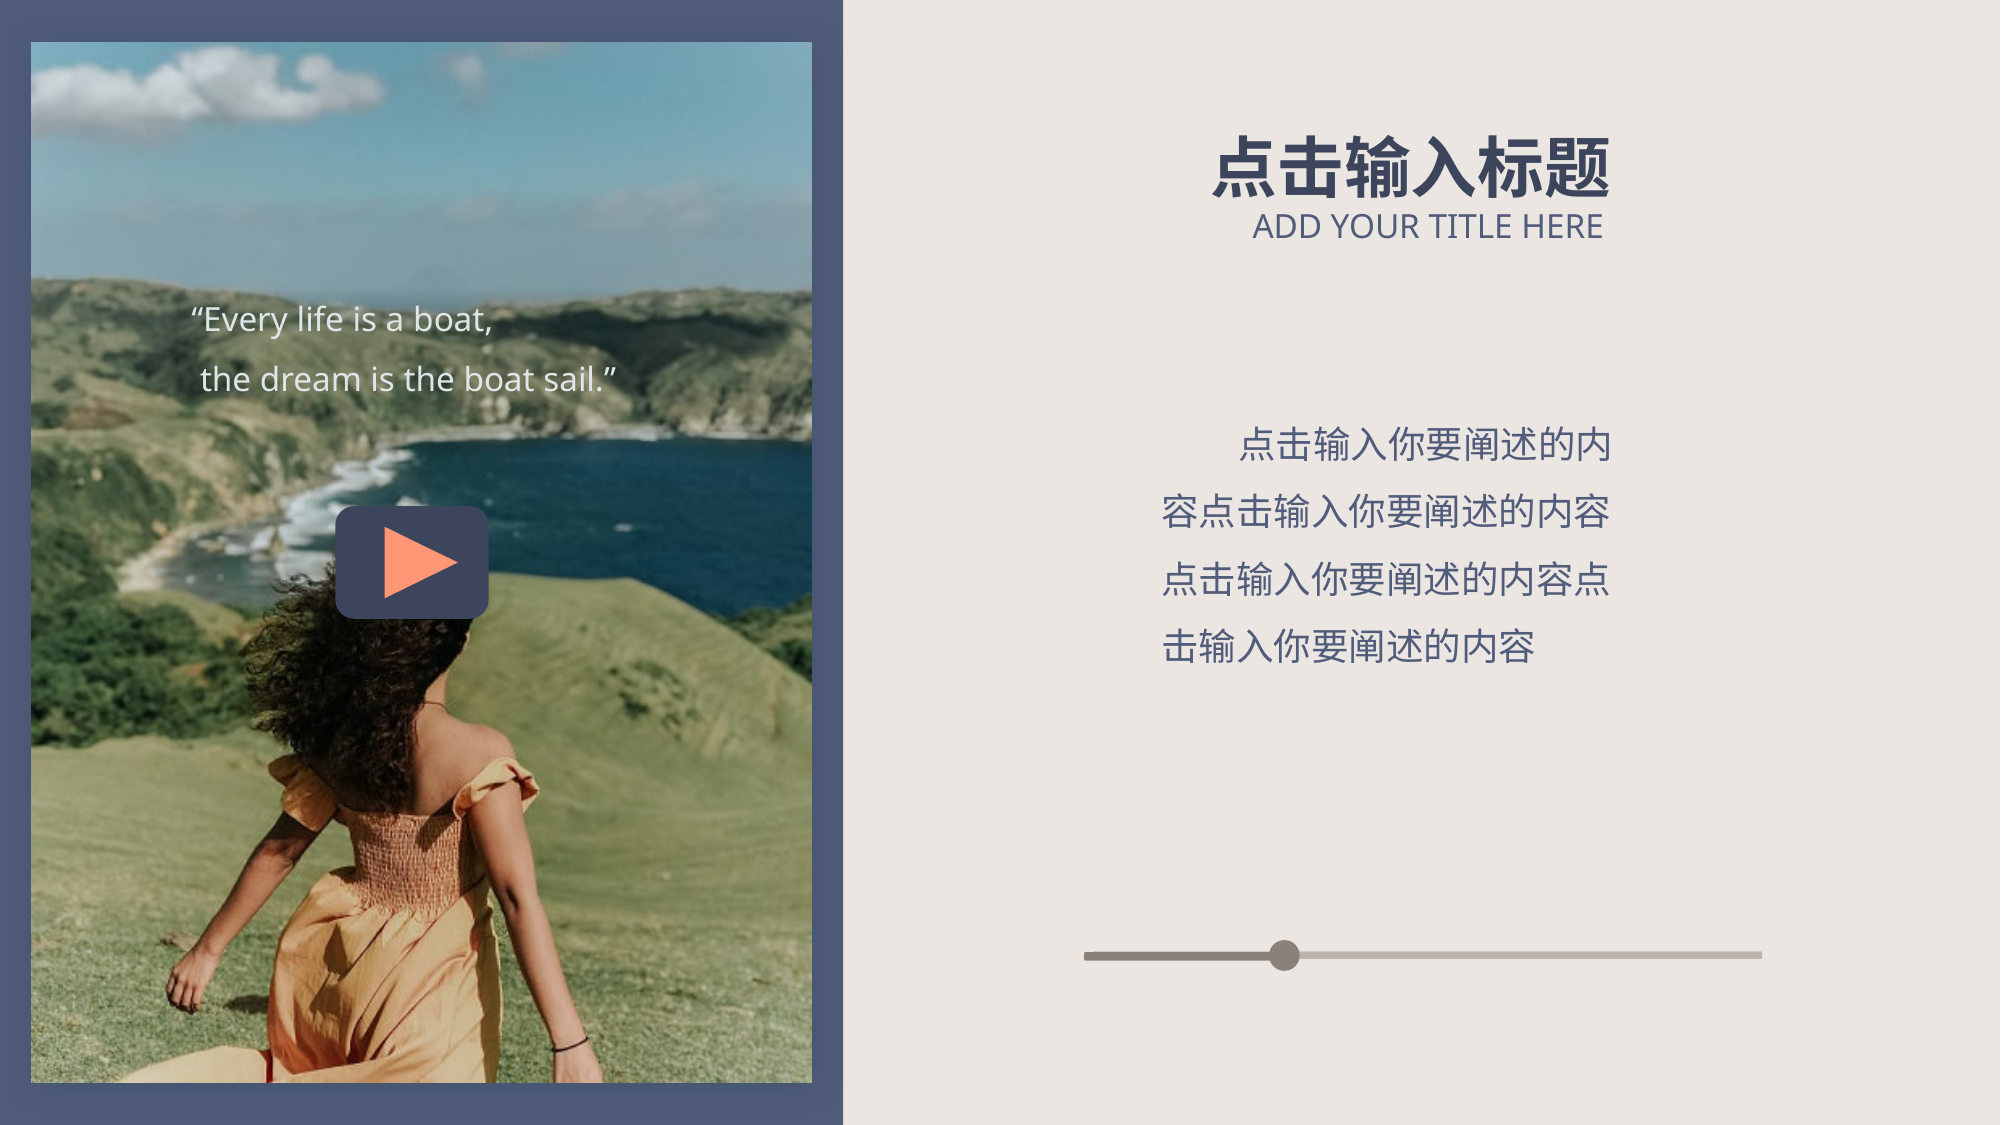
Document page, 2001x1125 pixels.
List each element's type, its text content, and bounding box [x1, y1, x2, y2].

picture [31, 42, 812, 1083]
text_box ADD YOUR TITLE HERE [1237, 197, 1620, 253]
text_box [0, 0, 844, 1125]
text_box 点击输入标题 [1196, 118, 1627, 213]
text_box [1084, 940, 1763, 971]
text_box 点击输入你要阐述的内容点击输入你要阐述的内容点击输入你要阐述的内容点击输入你要阐述的内容 [1146, 390, 1642, 721]
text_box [335, 506, 489, 619]
